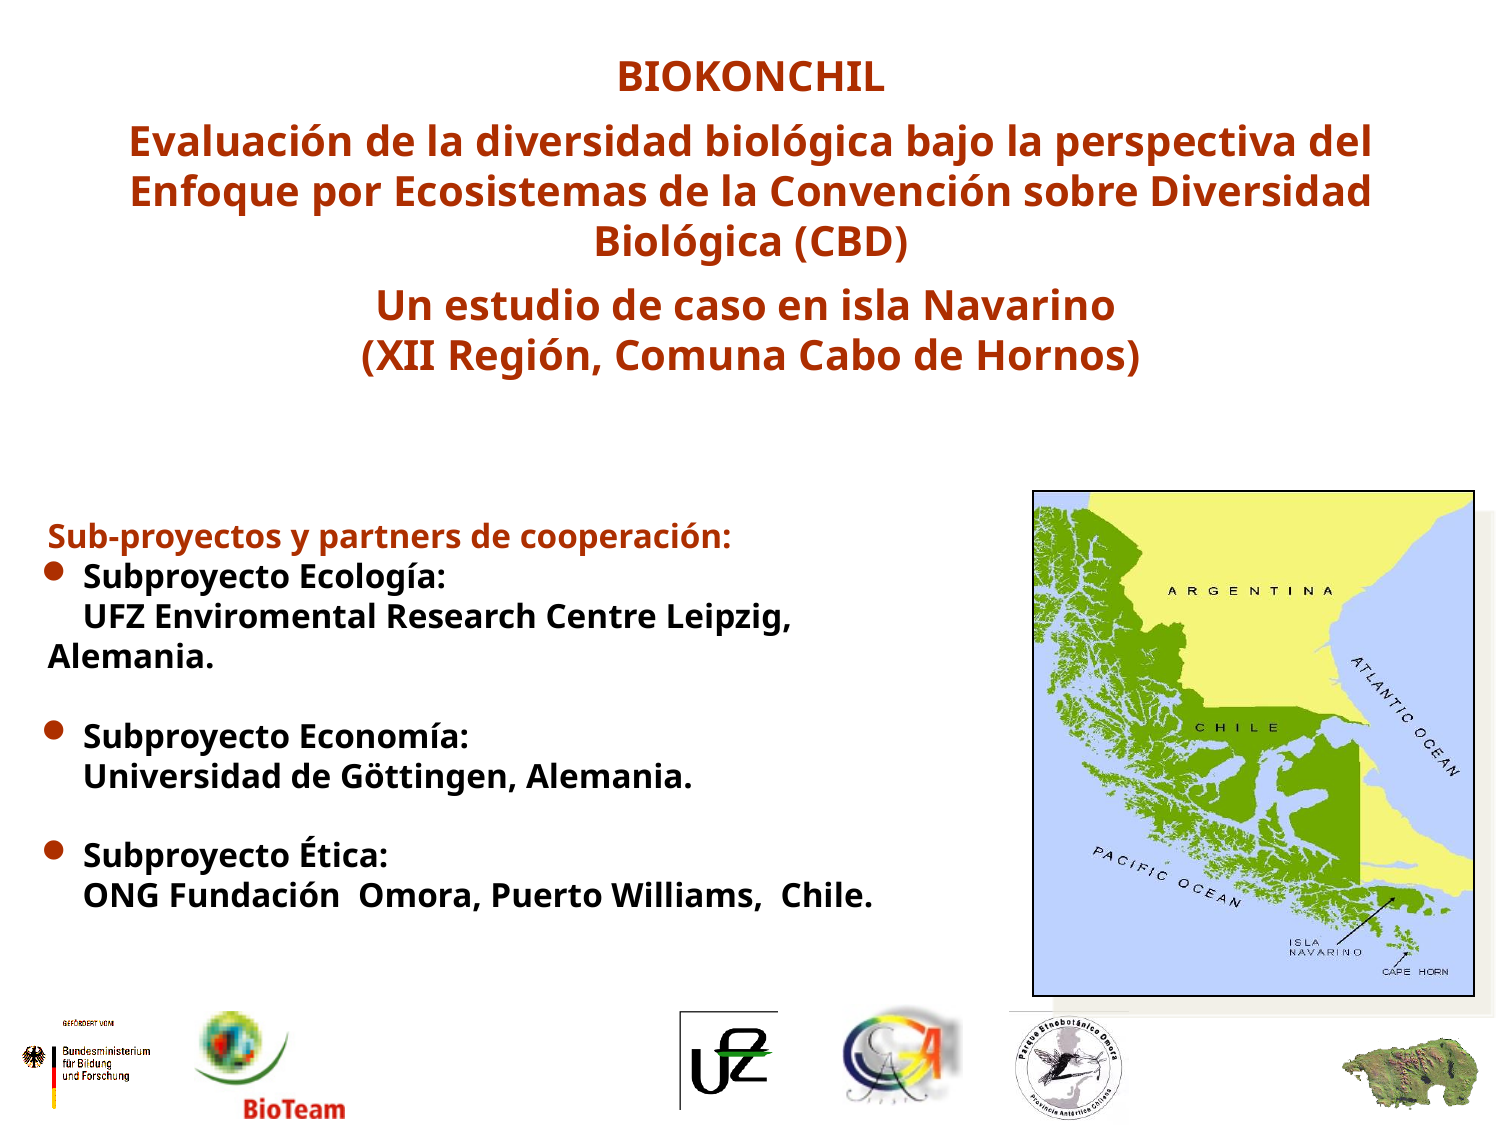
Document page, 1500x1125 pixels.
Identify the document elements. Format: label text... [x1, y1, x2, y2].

picture [1326, 1005, 1500, 1116]
picture [678, 1011, 779, 1111]
picture [1009, 1011, 1129, 1125]
text_box Sub-proyectos y partners de cooperación: Subproyecto Ecología: UFZ Enviromental Research Centre Leipzig, Alemania. Subproyecto Economía: Universidad de Göttingen, Alemania. Subproyecto Ética: ONG Fundación Omora, Puerto Williams, Chile. [41, 515, 968, 964]
picture [1033, 491, 1474, 995]
picture [194, 1011, 345, 1119]
picture [841, 1004, 963, 1107]
picture [5, 1000, 178, 1125]
text_box BIOKONCHIL Evaluación de la diversidad biológica bajo la perspectiva del Enfoque por Ecosistemas de la Convención sobre Diversidad Biológica (CBD) Un estudio de caso en isla Navarino (XII Región, Comuna Cabo de Hornos) [29, 31, 1474, 409]
